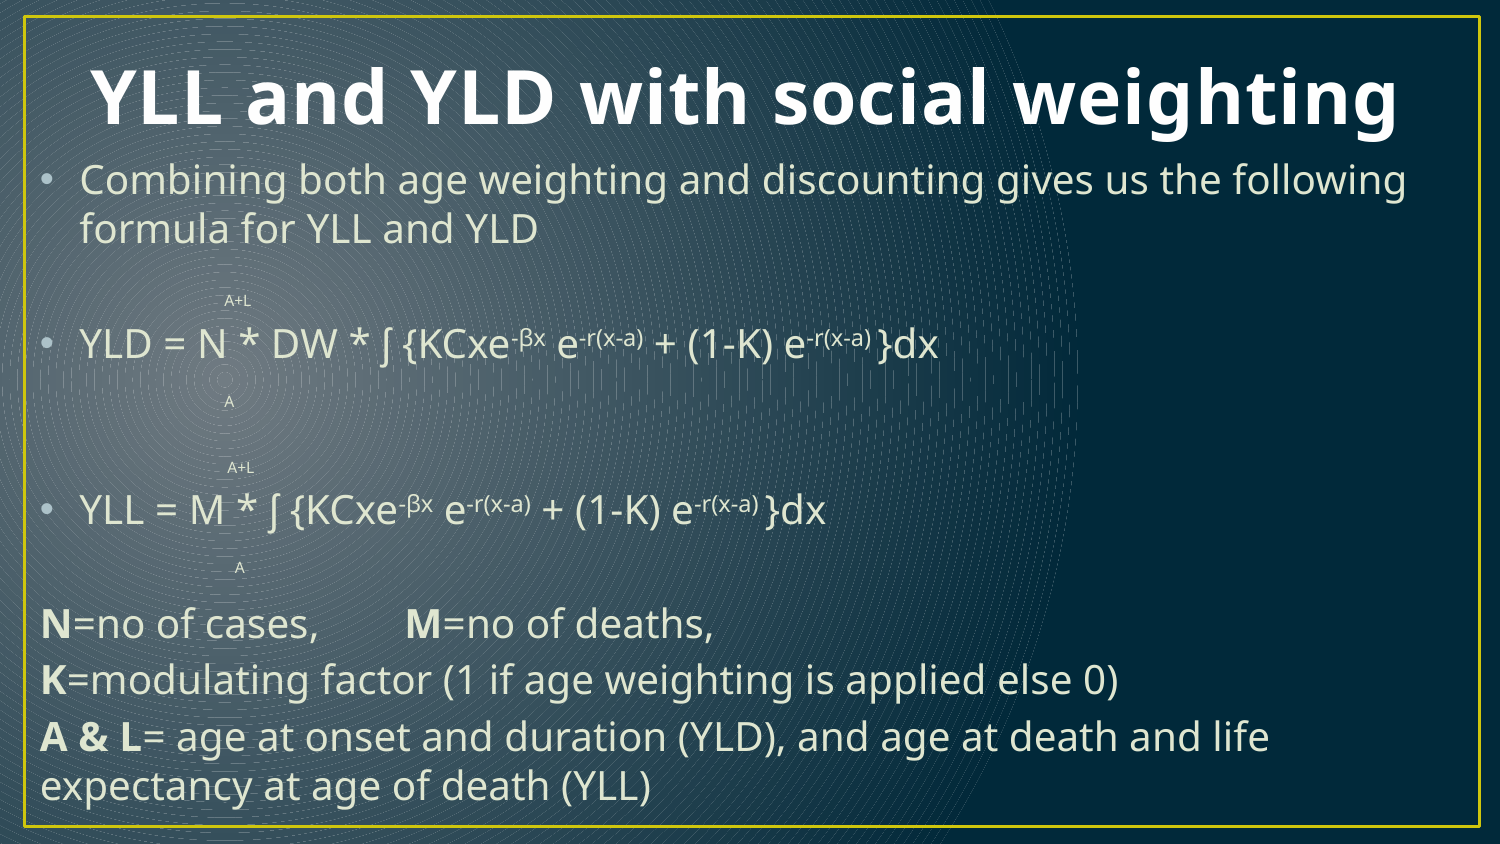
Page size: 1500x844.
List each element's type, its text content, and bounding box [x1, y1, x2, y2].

title YLL and YLD with social weighting [75, 33, 1425, 146]
list Combining both age weighting and discounting gives us the following formula for YLL and YLD A+L YLD = N * DW * ʃ {KCxe-βx e-r(x-a) + (1-K) e-r(x-a) }dx A A+L YLL = M * ʃ {KCxe-βx e-r(x-a) + (1-K) e-r(x-a) }dx A N=no of cases, M=no of deaths, K=modulating factor (1 if age weighting is applied else 0) A & L= age at onset and duration (YLD), and age at death and life expectancy at age of death (YLL) [24, 146, 1475, 822]
